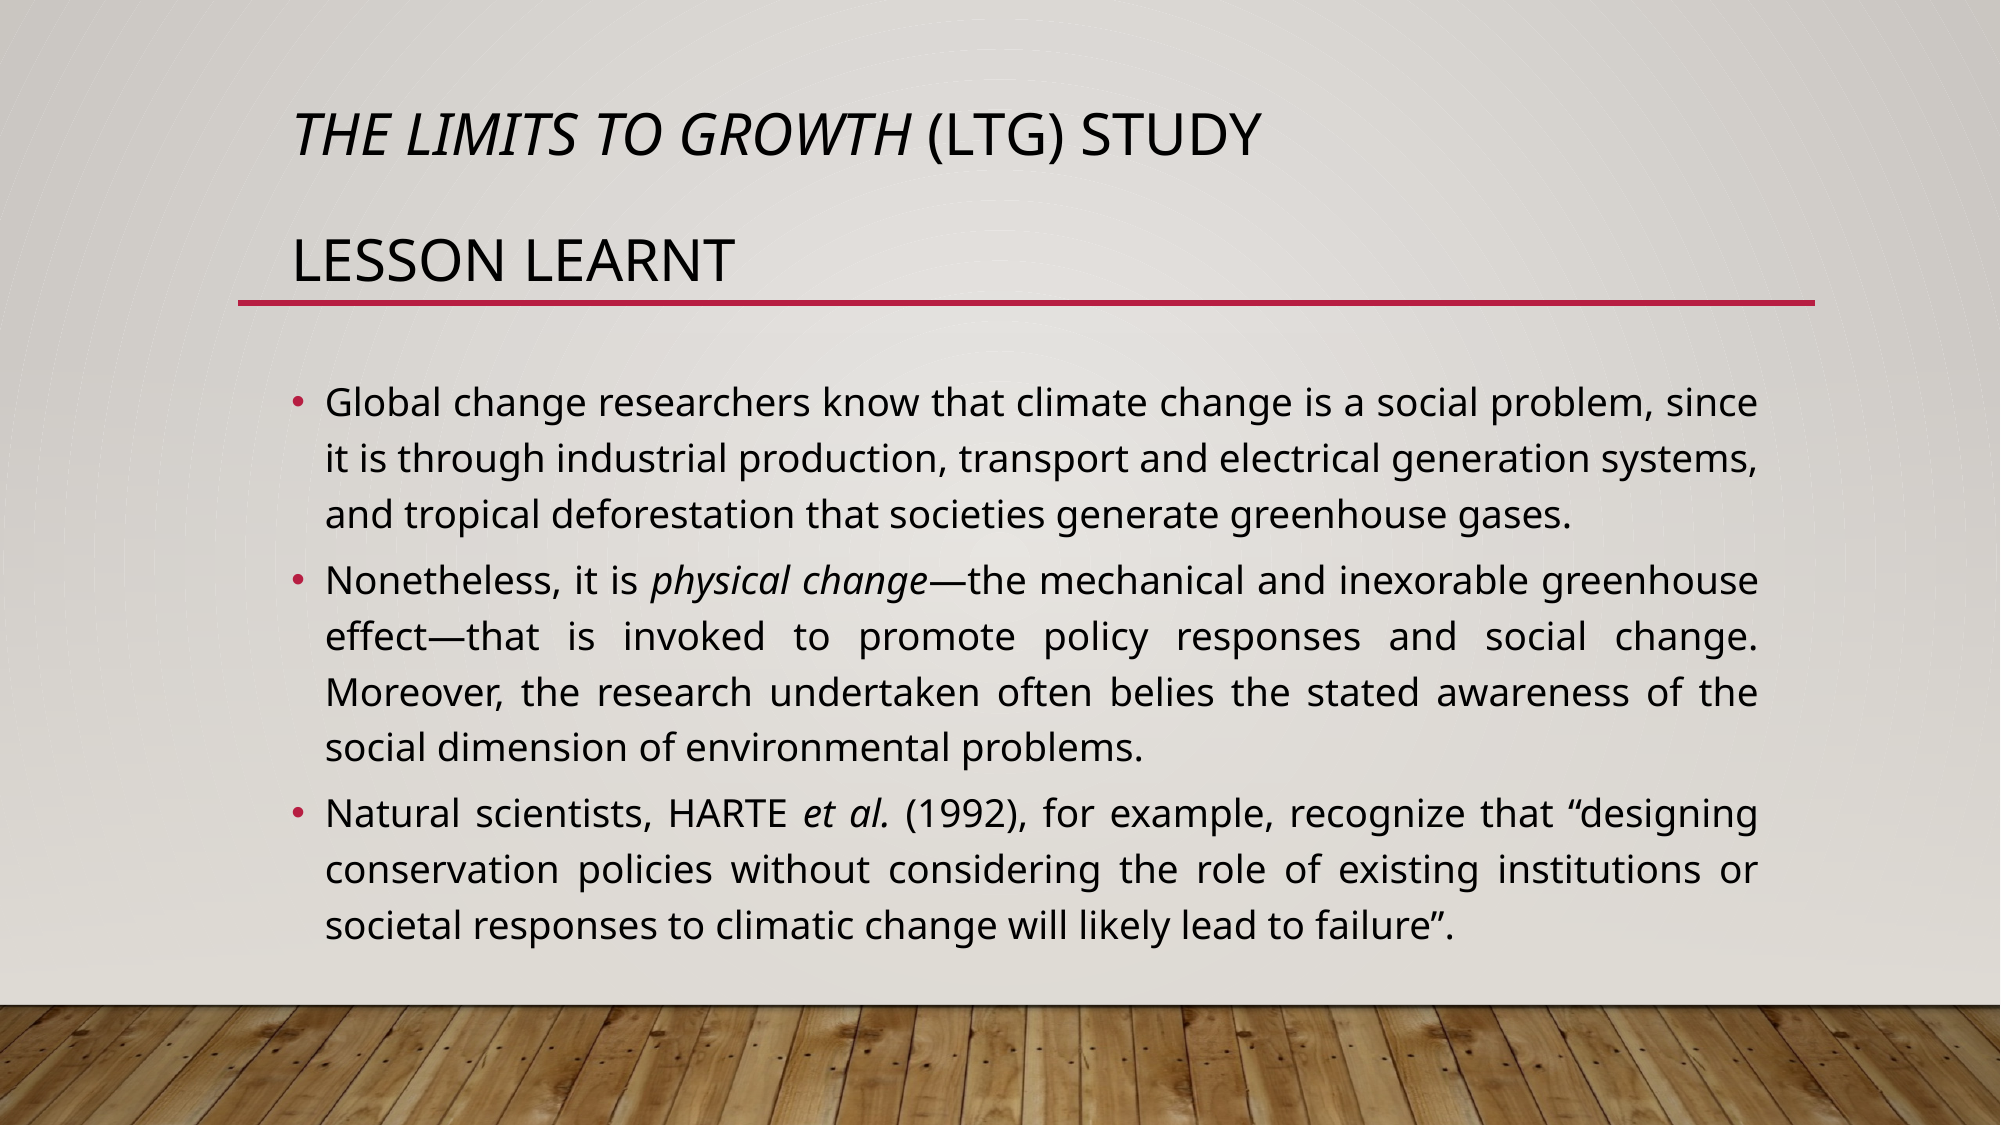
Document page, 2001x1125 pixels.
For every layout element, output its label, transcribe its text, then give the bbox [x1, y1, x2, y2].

picture [0, 1005, 2000, 1125]
list Global change researchers know that climate change is a social problem, since it is through industrial production, transport and electrical generation systems, and tropical deforestation that societies generate greenhouse gases. Nonetheless, it is physical change—the mechanical and inexorable greenhouse effect—that is invoked to promote policy responses and social change. Moreover, the research undertaken often belies the stated awareness of the social dimension of environmental problems. Natural scientists, HARTE et al. (1992), for example, recognize that “designing conservation policies without considering the role of existing institutions or societal responses to climatic change will likely lead to failure”. [276, 361, 1776, 969]
title The Limits to Growth (LTG) study Lesson learnt [276, 97, 1852, 270]
